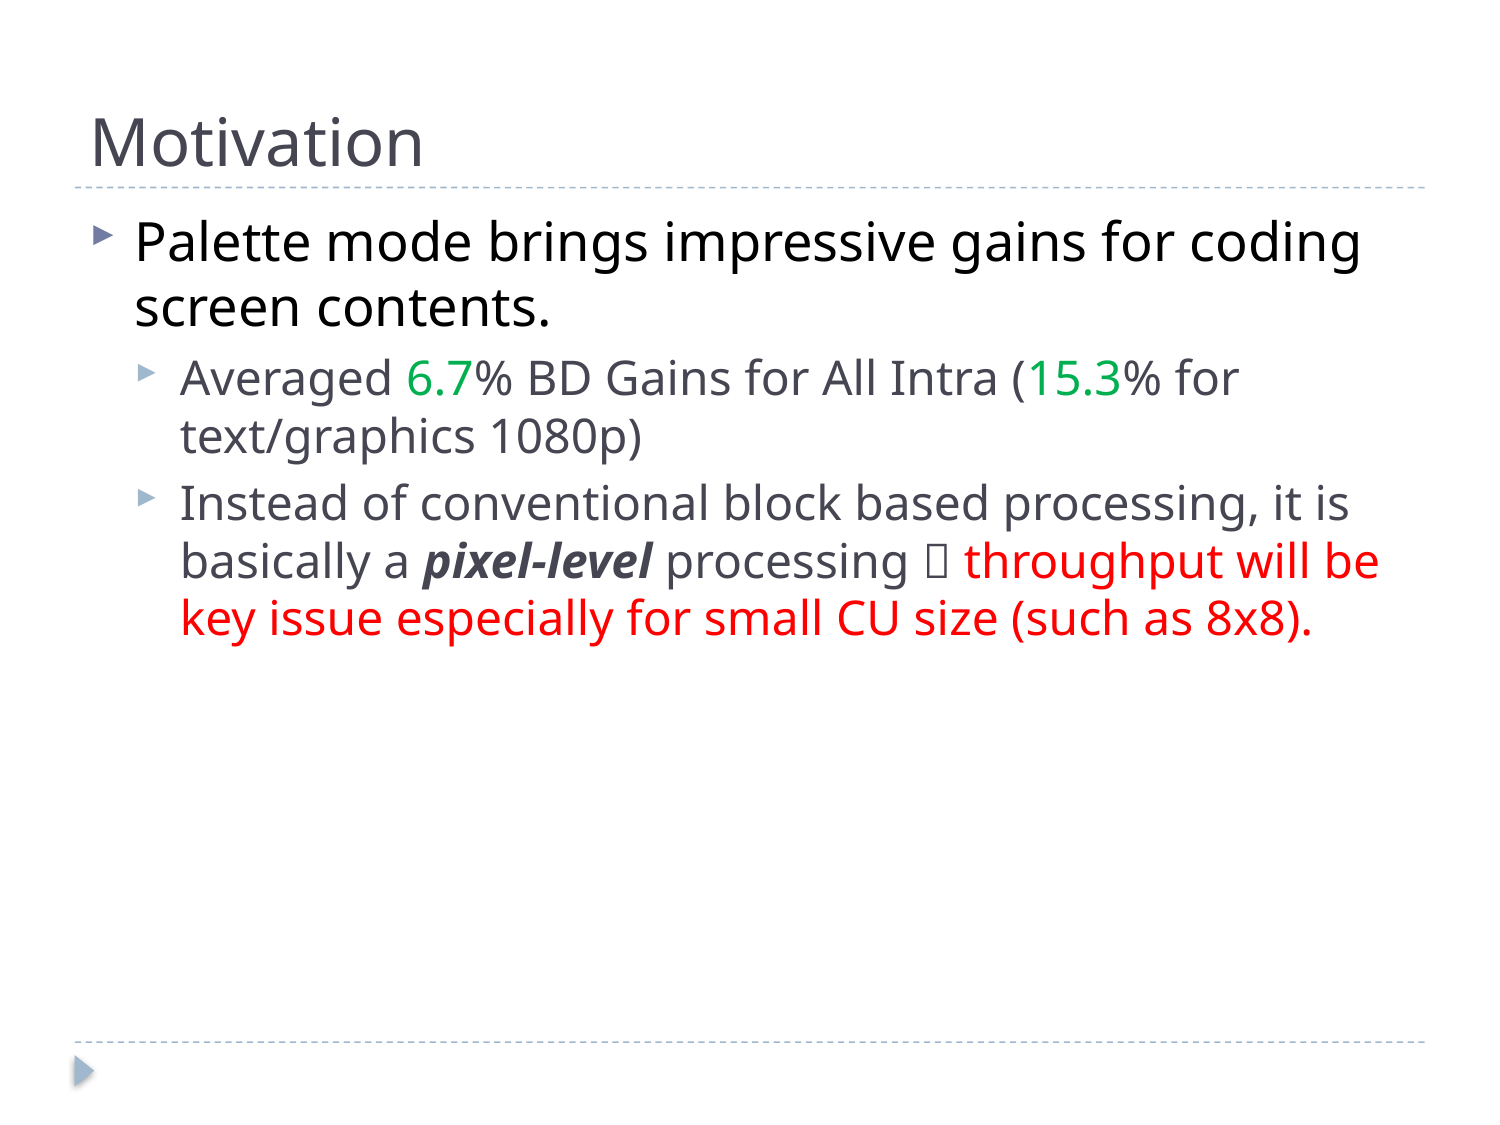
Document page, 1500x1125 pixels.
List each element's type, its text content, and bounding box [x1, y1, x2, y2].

title Motivation [75, 24, 1425, 188]
list Palette mode brings impressive gains for coding screen contents. Averaged 6.7% BD Gains for All Intra (15.3% for text/graphics 1080p) Instead of conventional block based processing, it is basically a pixel-level processing  throughput will be key issue especially for small CU size (such as 8x8). [75, 200, 1425, 1010]
